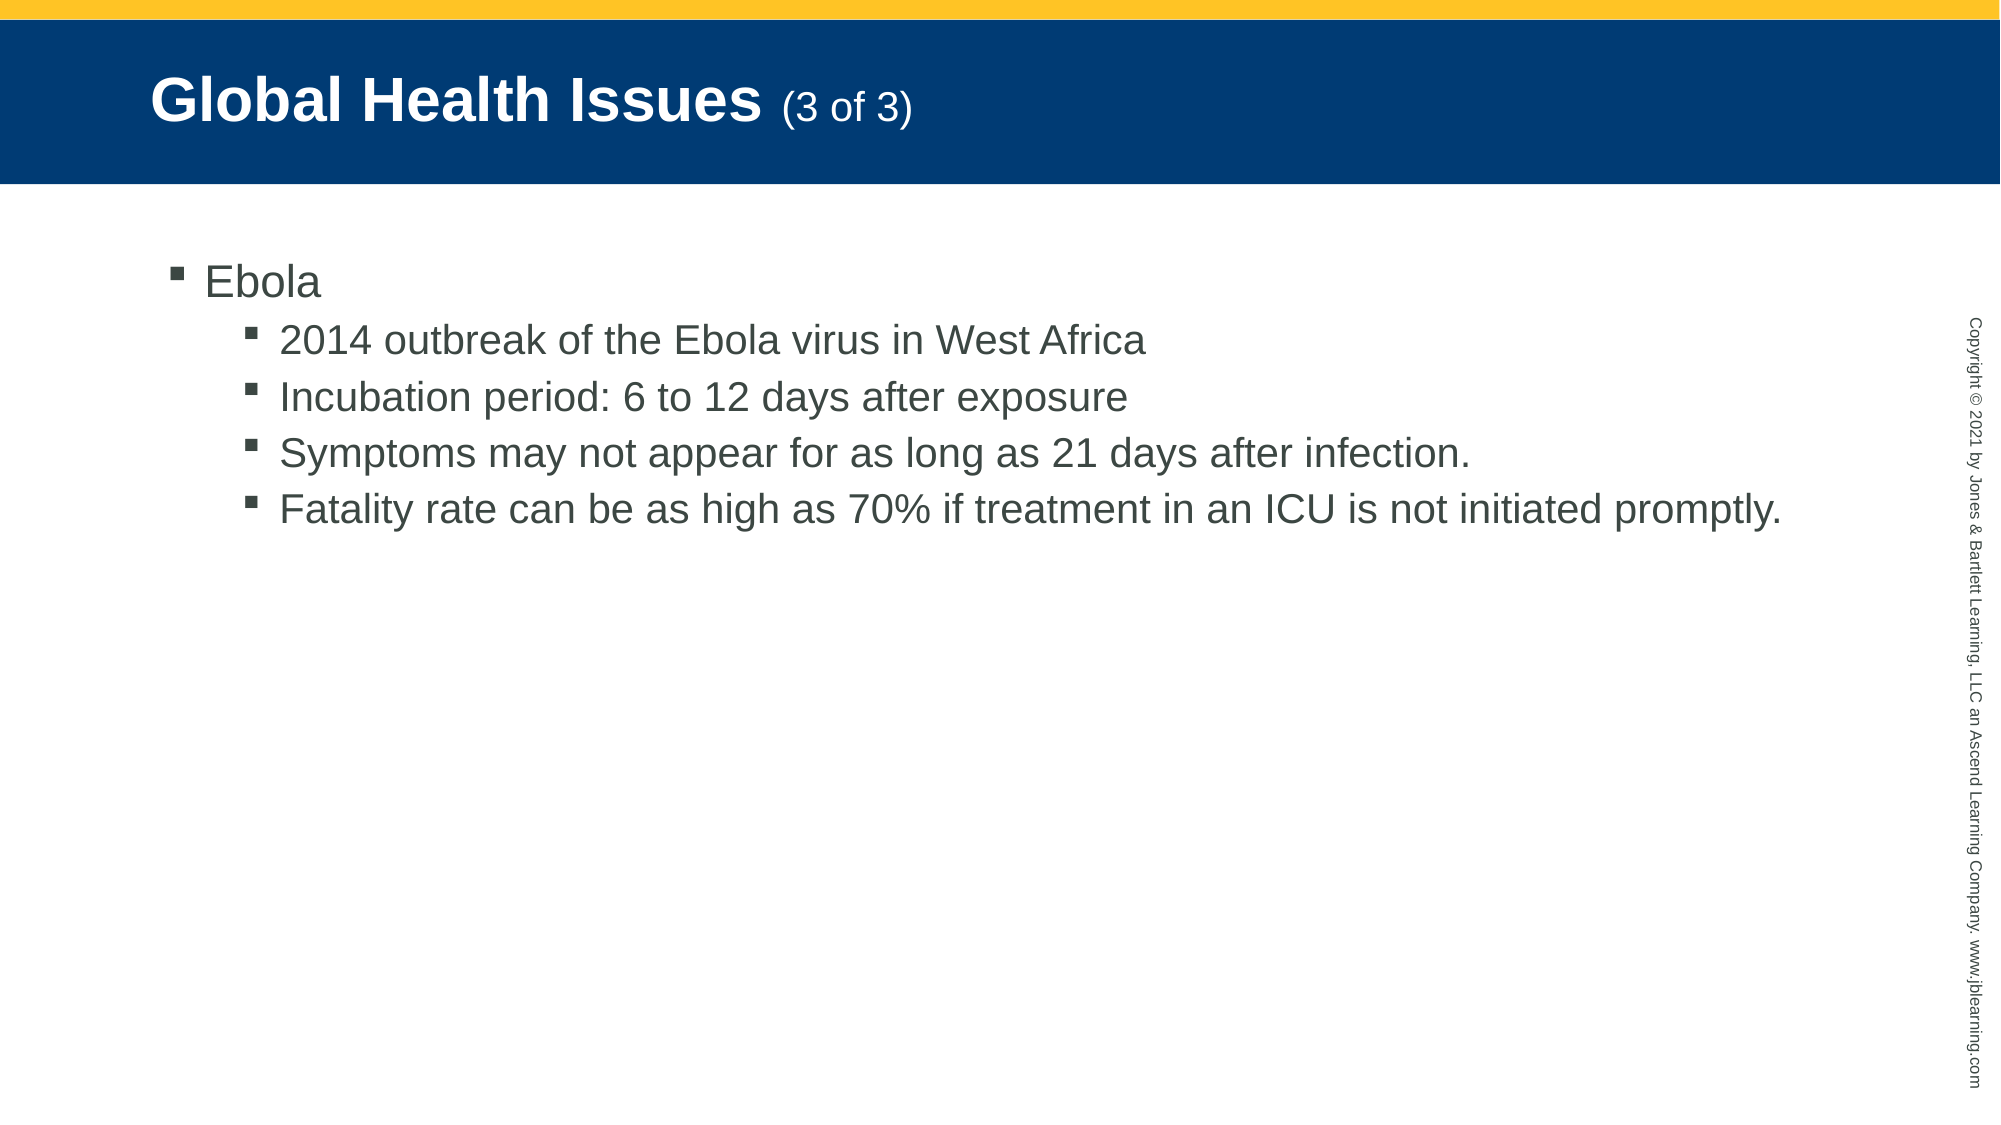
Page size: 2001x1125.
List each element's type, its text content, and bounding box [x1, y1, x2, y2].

list Ebola 2014 outbreak of the Ebola virus in West Africa Incubation period: 6 to 12 days after exposure Symptoms may not appear for as long as 21 days after infection. Fatality rate can be as high as 70% if treatment in an ICU is not initiated promptly. [151, 244, 1840, 1016]
title Global Health Issues (3 of 3) [0, 19, 2000, 185]
